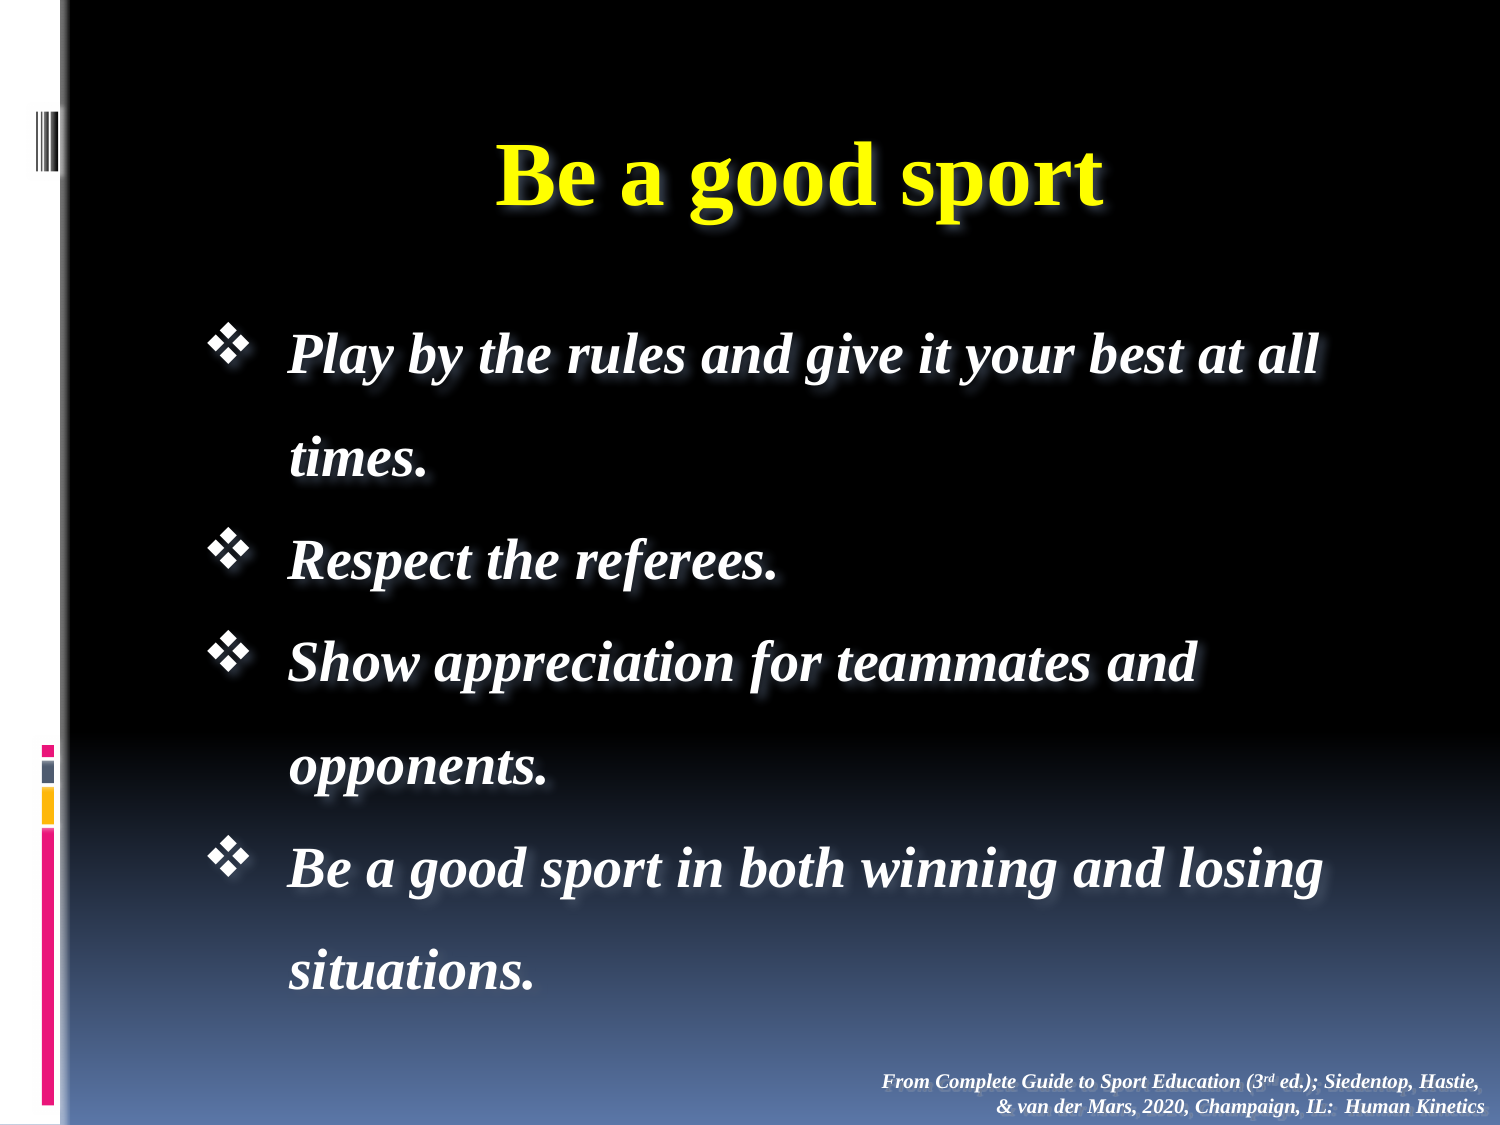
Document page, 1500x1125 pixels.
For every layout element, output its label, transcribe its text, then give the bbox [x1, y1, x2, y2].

text_box Be a good sport [162, 75, 1438, 263]
footer From Complete Guide to Sport Education (3rd ed.); Siedentop, Hastie, & van der Mars, 2020, Champaign, IL: Human Kinetics [825, 1065, 1500, 1125]
text_box Play by the rules and give it your best at all times. Respect the referees. Show appreciation for teammates and opponents. Be a good sport in both winning and losing situations. [187, 287, 1463, 750]
